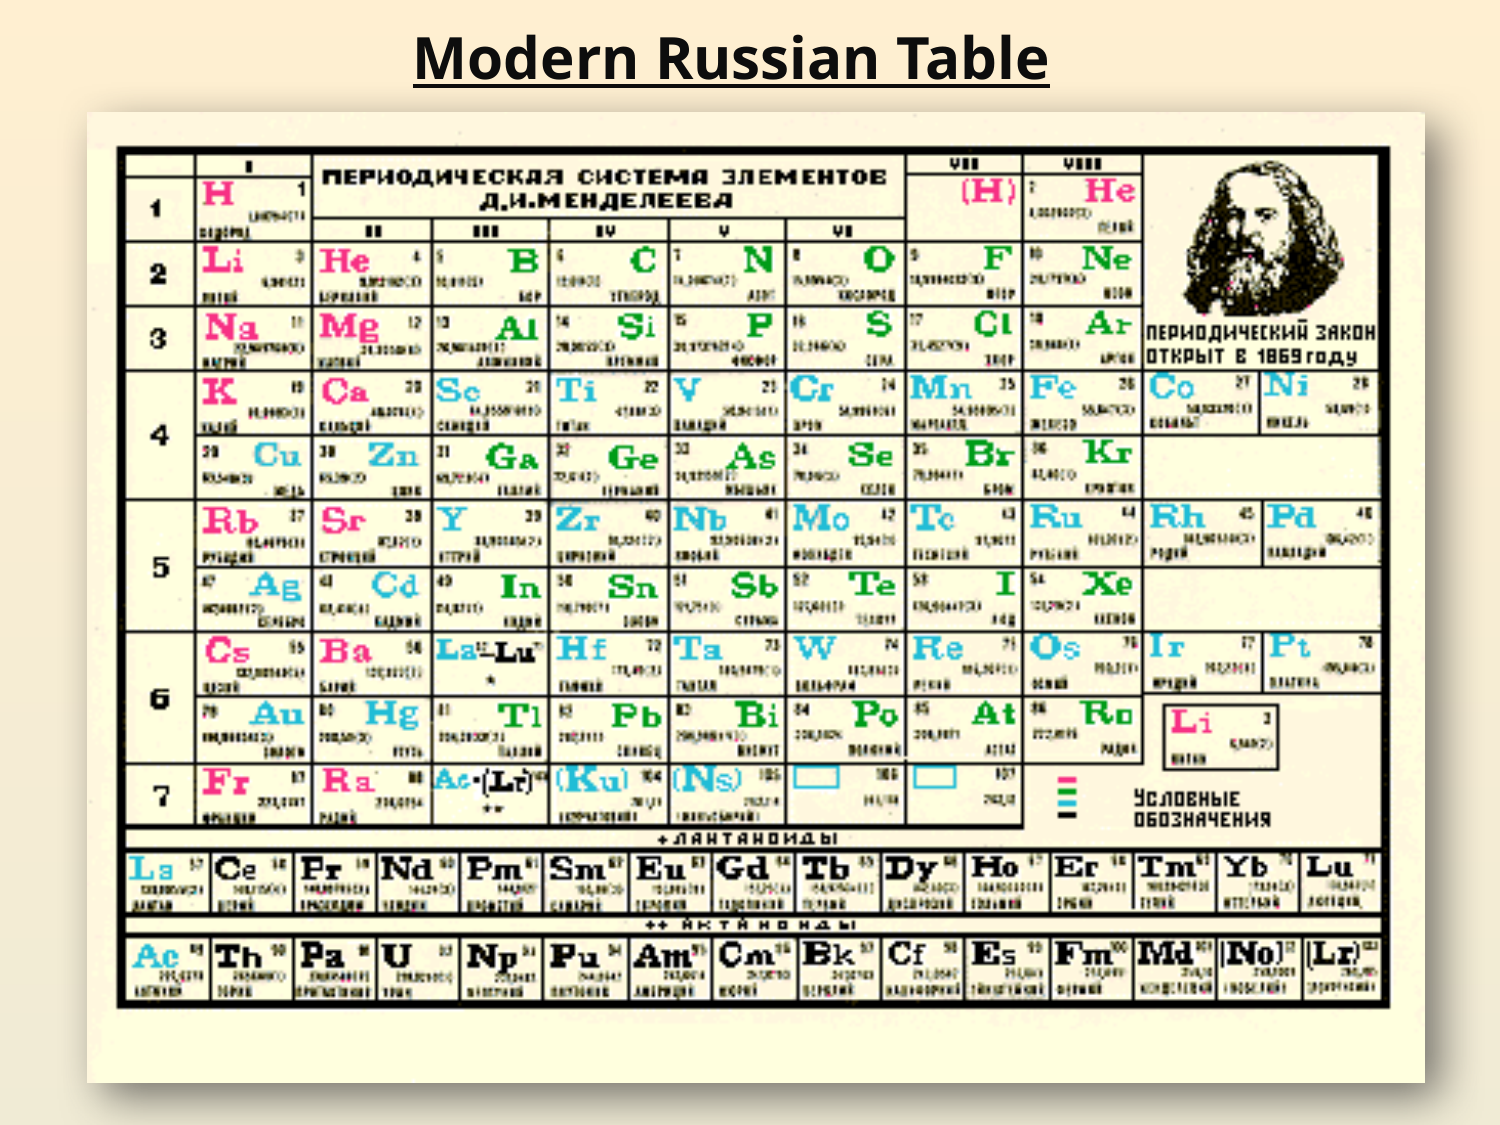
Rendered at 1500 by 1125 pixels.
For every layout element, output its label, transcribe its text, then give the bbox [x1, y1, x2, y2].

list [87, 112, 1426, 1083]
title Modern Russian Table [112, 0, 1351, 97]
